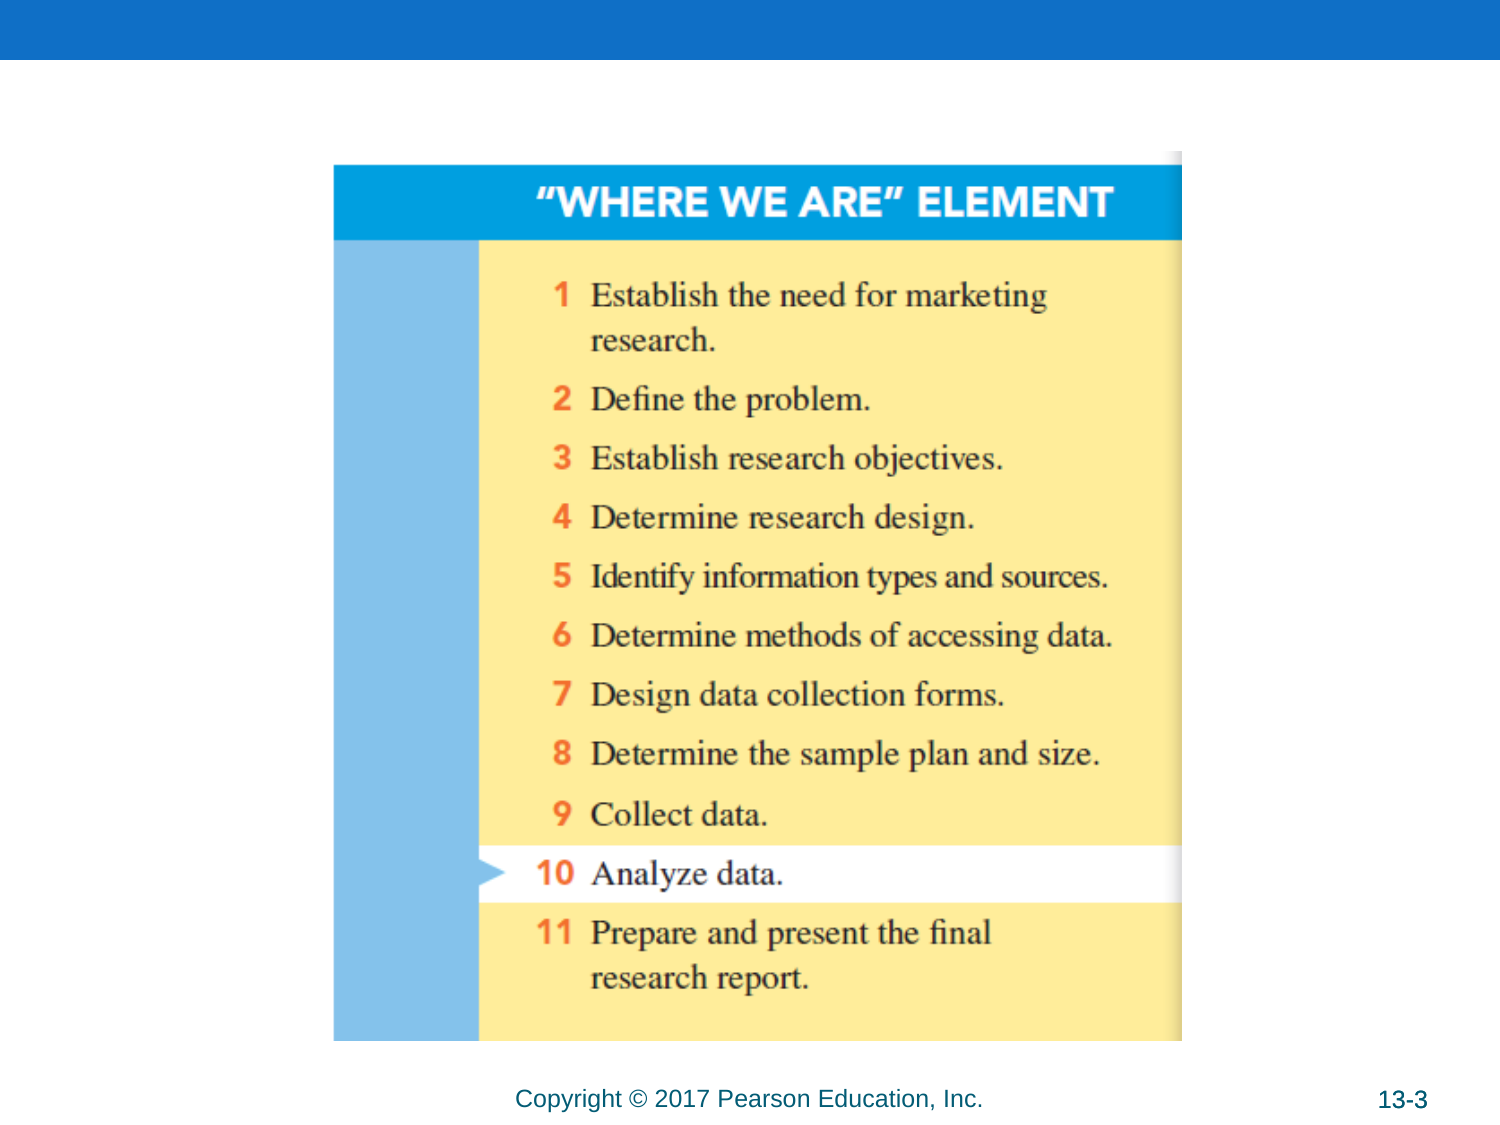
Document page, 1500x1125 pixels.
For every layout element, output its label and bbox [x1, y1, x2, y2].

picture [833, 187, 882, 217]
picture [919, 187, 941, 217]
picture [993, 187, 1028, 217]
picture [720, 187, 787, 217]
picture [1033, 187, 1055, 217]
picture [799, 187, 830, 217]
picture [327, 151, 1182, 1041]
picture [633, 187, 655, 217]
picture [945, 187, 964, 217]
picture [641, 1100, 647, 1107]
picture [967, 187, 989, 217]
picture [884, 187, 903, 199]
picture [659, 187, 708, 217]
picture [1058, 187, 1115, 217]
picture [537, 187, 629, 217]
